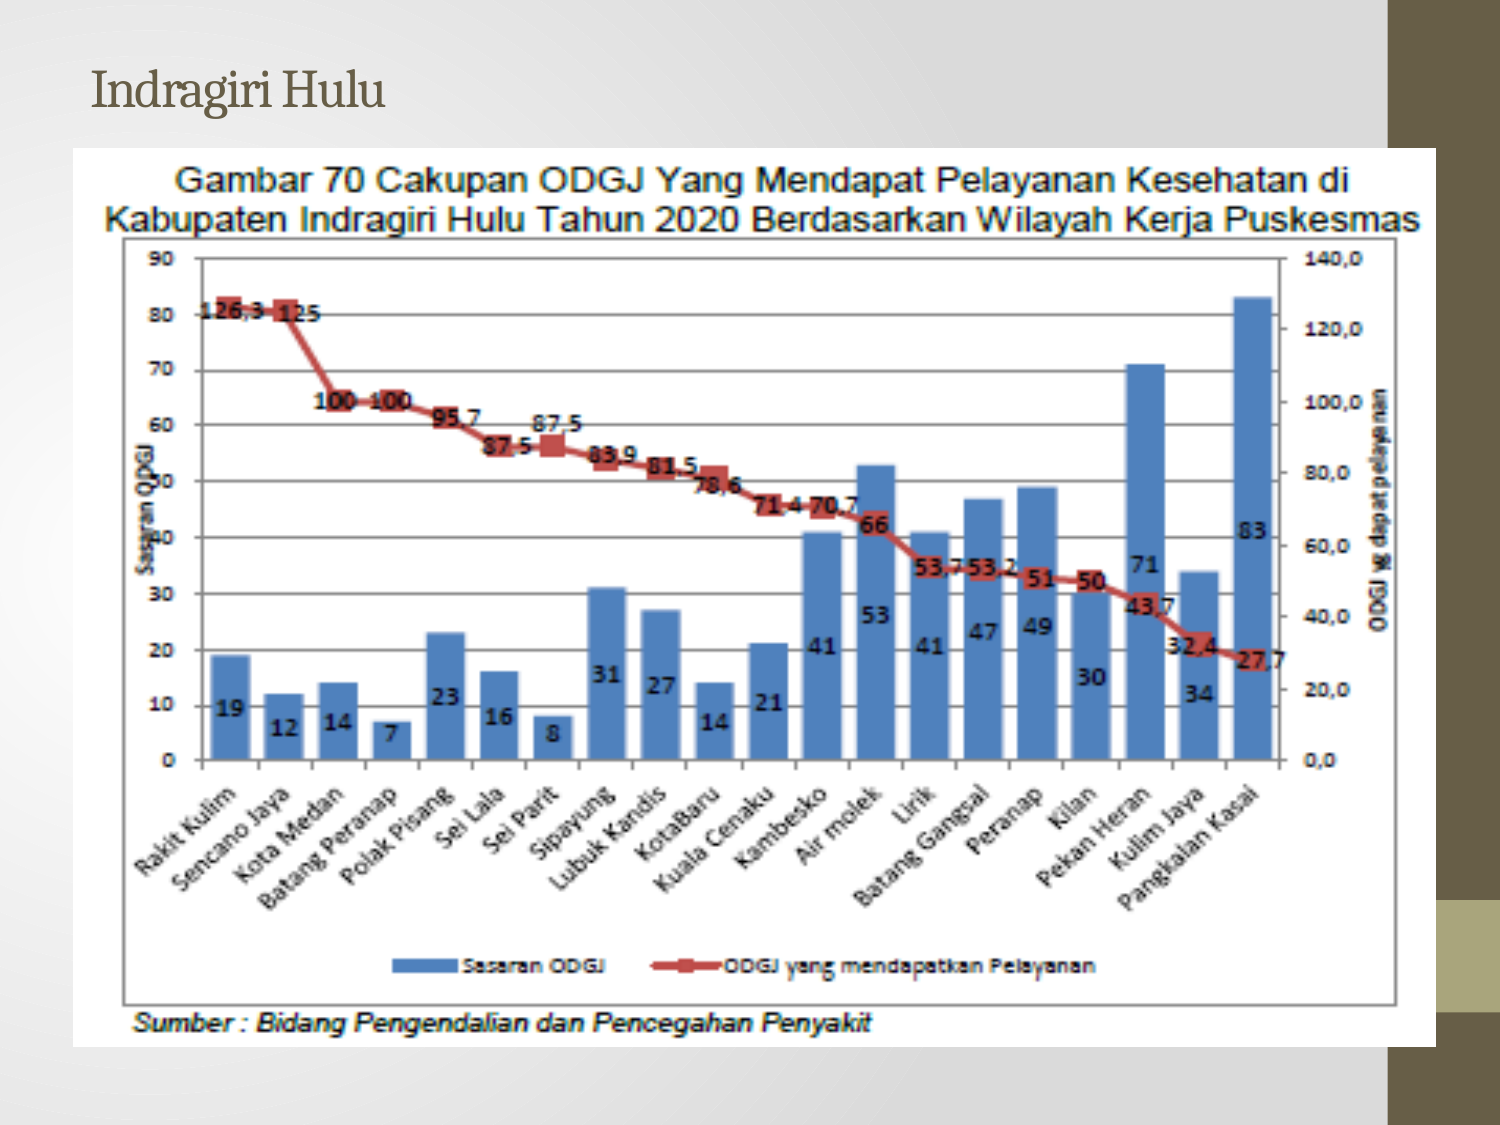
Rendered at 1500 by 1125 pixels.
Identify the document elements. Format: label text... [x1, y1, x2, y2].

picture [72, 148, 1436, 1048]
title Indragiri Hulu [75, 45, 998, 126]
